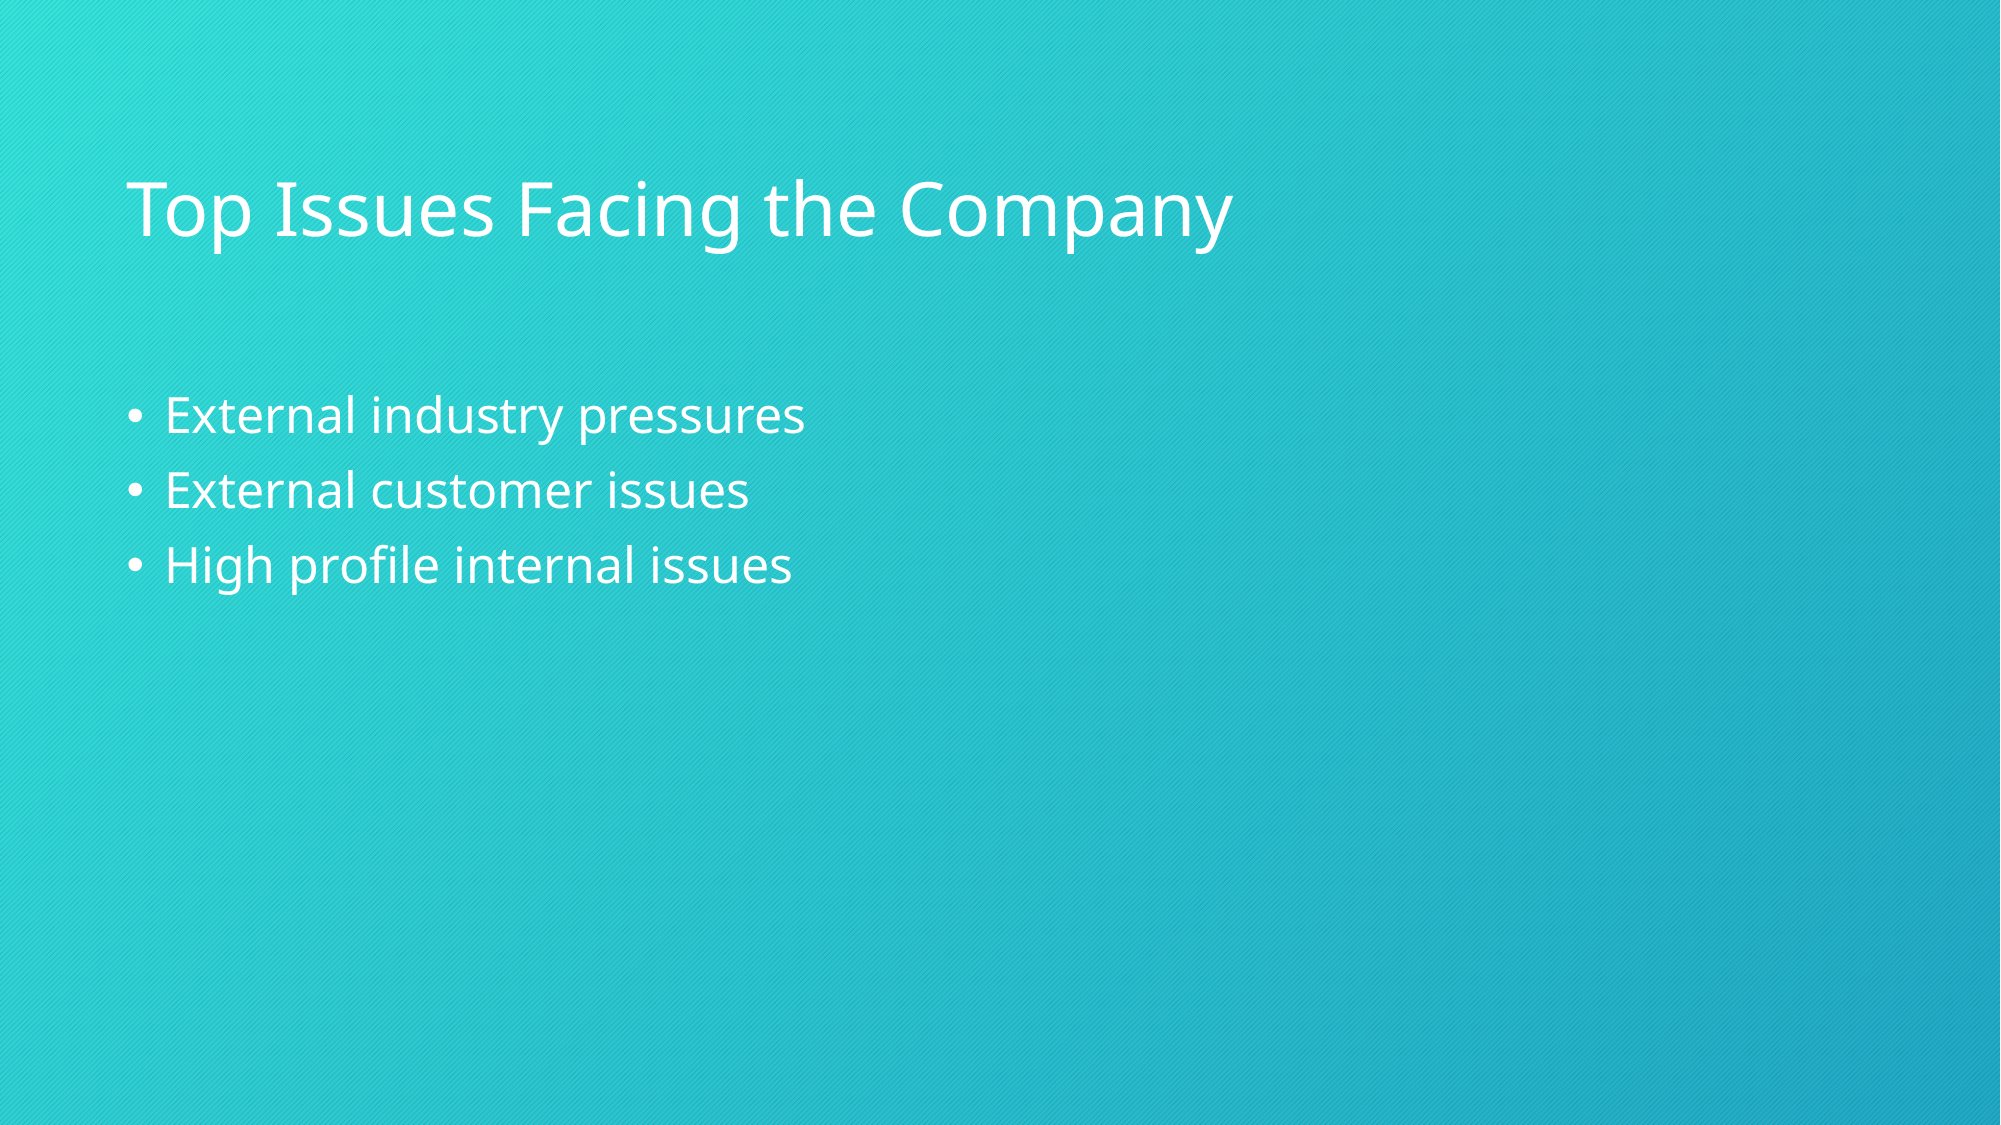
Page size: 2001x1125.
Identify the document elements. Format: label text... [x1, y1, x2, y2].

list External industry pressures External customer issues High profile internal issues [111, 383, 1689, 974]
title Top Issues Facing the Company [111, 123, 1689, 301]
